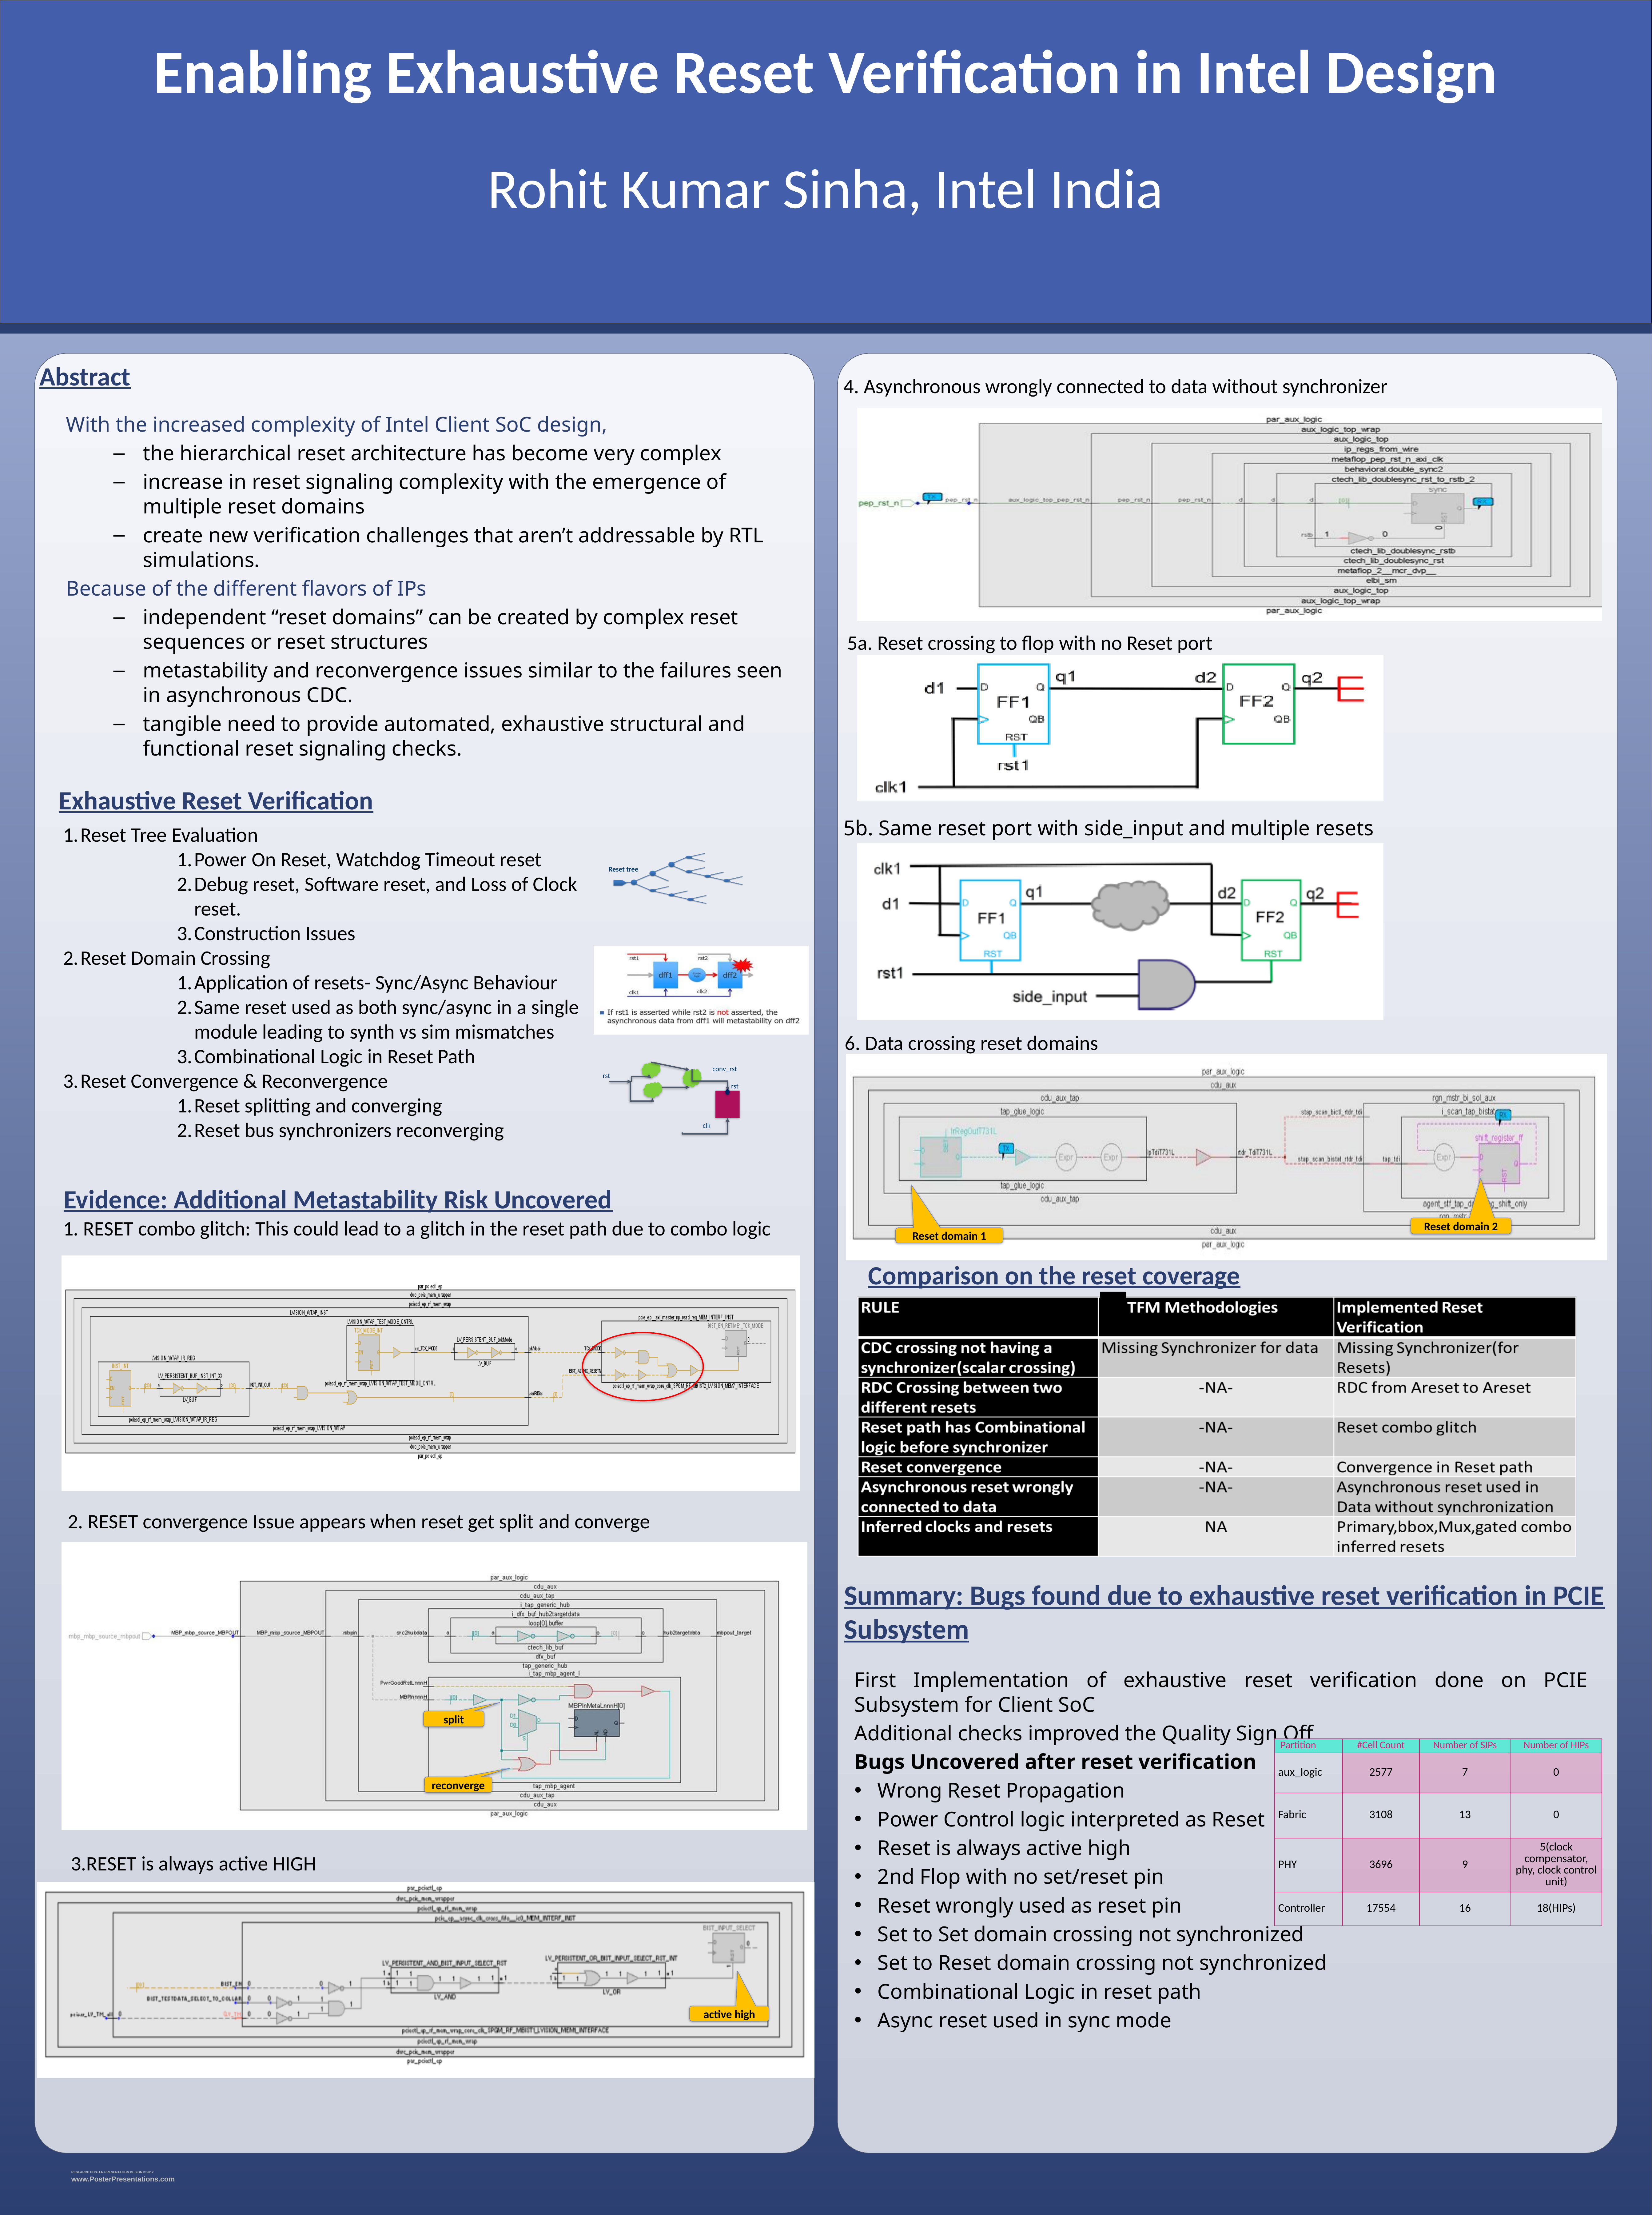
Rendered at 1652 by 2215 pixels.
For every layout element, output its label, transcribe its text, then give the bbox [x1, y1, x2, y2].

table_cell Controller [1275, 1892, 1342, 1926]
text_box 1. RESET combo glitch: This could lead to a glitch in the reset path due to combo logic [58, 1213, 844, 1242]
table_cell 16 [1420, 1892, 1511, 1926]
list Rohit Kumar Sinha, Intel India [224, 150, 1427, 294]
picture [846, 1054, 1607, 1261]
list 4. Asynchronous wrongly connected to data without synchronizer [839, 368, 1618, 403]
list Evidence: Additional Metastability Risk Uncovered [59, 1177, 839, 1219]
table_cell 0 [1511, 1753, 1602, 1793]
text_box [608, 852, 744, 905]
picture [857, 843, 1383, 1020]
table_cell 9 [1420, 1838, 1511, 1892]
table_cell aux_logic [1275, 1753, 1342, 1793]
table_cell 18(HIPs) [1511, 1892, 1602, 1926]
table_cell 13 [1420, 1793, 1511, 1838]
picture [62, 1255, 800, 1491]
picture [594, 946, 809, 1035]
text_box Comparison on the reset coverage [801, 1256, 1381, 1315]
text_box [603, 1062, 752, 1134]
table_cell 3108 [1343, 1793, 1419, 1838]
list 5a. Reset crossing to flop with no Reset port [842, 624, 1622, 659]
picture [857, 1291, 1578, 1567]
picture [857, 408, 1602, 621]
list 6. Data crossing reset domains [840, 1025, 1619, 1060]
table_cell 3696 [1343, 1838, 1419, 1892]
table_cell 17554 [1343, 1892, 1419, 1926]
table_cell PHY [1275, 1838, 1342, 1892]
picture [37, 1882, 814, 2078]
table_cell Fabric [1275, 1793, 1342, 1838]
list 5b. Same reset port with side_input and multiple resets [831, 803, 1611, 852]
picture [857, 655, 1383, 801]
text_box Reset Tree Evaluation Power On Reset, Watchdog Timeout reset Debug reset, Software reset, and Loss of Clock reset. Construction Issues Reset Domain Crossing Application of resets- Sync/Async Behaviour Same reset used as both sync/async in a single module leading to synth vs sim mismatches Combinational Logic in Reset Path Reset Convergence & Reconvergence Reset splitting and converging Reset bus synchronizers reconverging [58, 820, 587, 1168]
list Abstract [34, 354, 814, 396]
table_cell 5(clock compensator, phy, clock control unit) [1511, 1838, 1602, 1892]
text_box 2. RESET convergence Issue appears when reset get split and converge [58, 1506, 855, 1535]
list With the increased complexity of Intel Client SoC design, the hierarchical reset architecture has become very complex increase in reset signaling complexity with the emergence of multiple reset domains create new verification challenges that aren’t addressable by RTL simulations. Because of the different flavors of IPs independent “reset domains” can be created by complex reset sequences or reset structures metastability and reconvergence issues similar to the failures seen in asynchronous CDC. tangible need to provide automated, exhaustive structural and functional reset signaling checks. [54, 399, 801, 757]
table_cell 7 [1420, 1753, 1511, 1793]
list Summary: Bugs found due to exhaustive reset verification in PCIE Subsystem [839, 1572, 1619, 1650]
list Exhaustive Reset Verification [54, 778, 834, 820]
table_cell 0 [1511, 1793, 1602, 1838]
table_header Partition [1275, 1739, 1342, 1753]
table_header Number of HIPs [1511, 1739, 1602, 1753]
picture [62, 1542, 807, 1830]
table_header #Cell Count [1343, 1739, 1419, 1753]
text_box 3.RESET is always active HIGH [62, 1848, 888, 1877]
list First Implementation of exhaustive reset verification done on PCIE Subsystem for Client SoC Additional checks improved the Quality Sign Off Bugs Uncovered after reset verification Wrong Reset Propagation Power Control logic interpreted as Reset Reset is always active high 2nd Flop with no set/reset pin Reset wrongly used as reset pin Set to Set domain crossing not synchronized Set to Reset domain crossing not synchronized Combinational Logic in reset path Async reset used in sync mode [842, 1654, 1600, 2086]
table_header Number of SIPs [1420, 1739, 1511, 1753]
list Enabling Exhaustive Reset Verification in Intel Design [0, 29, 1652, 150]
table_cell 2577 [1343, 1753, 1419, 1793]
